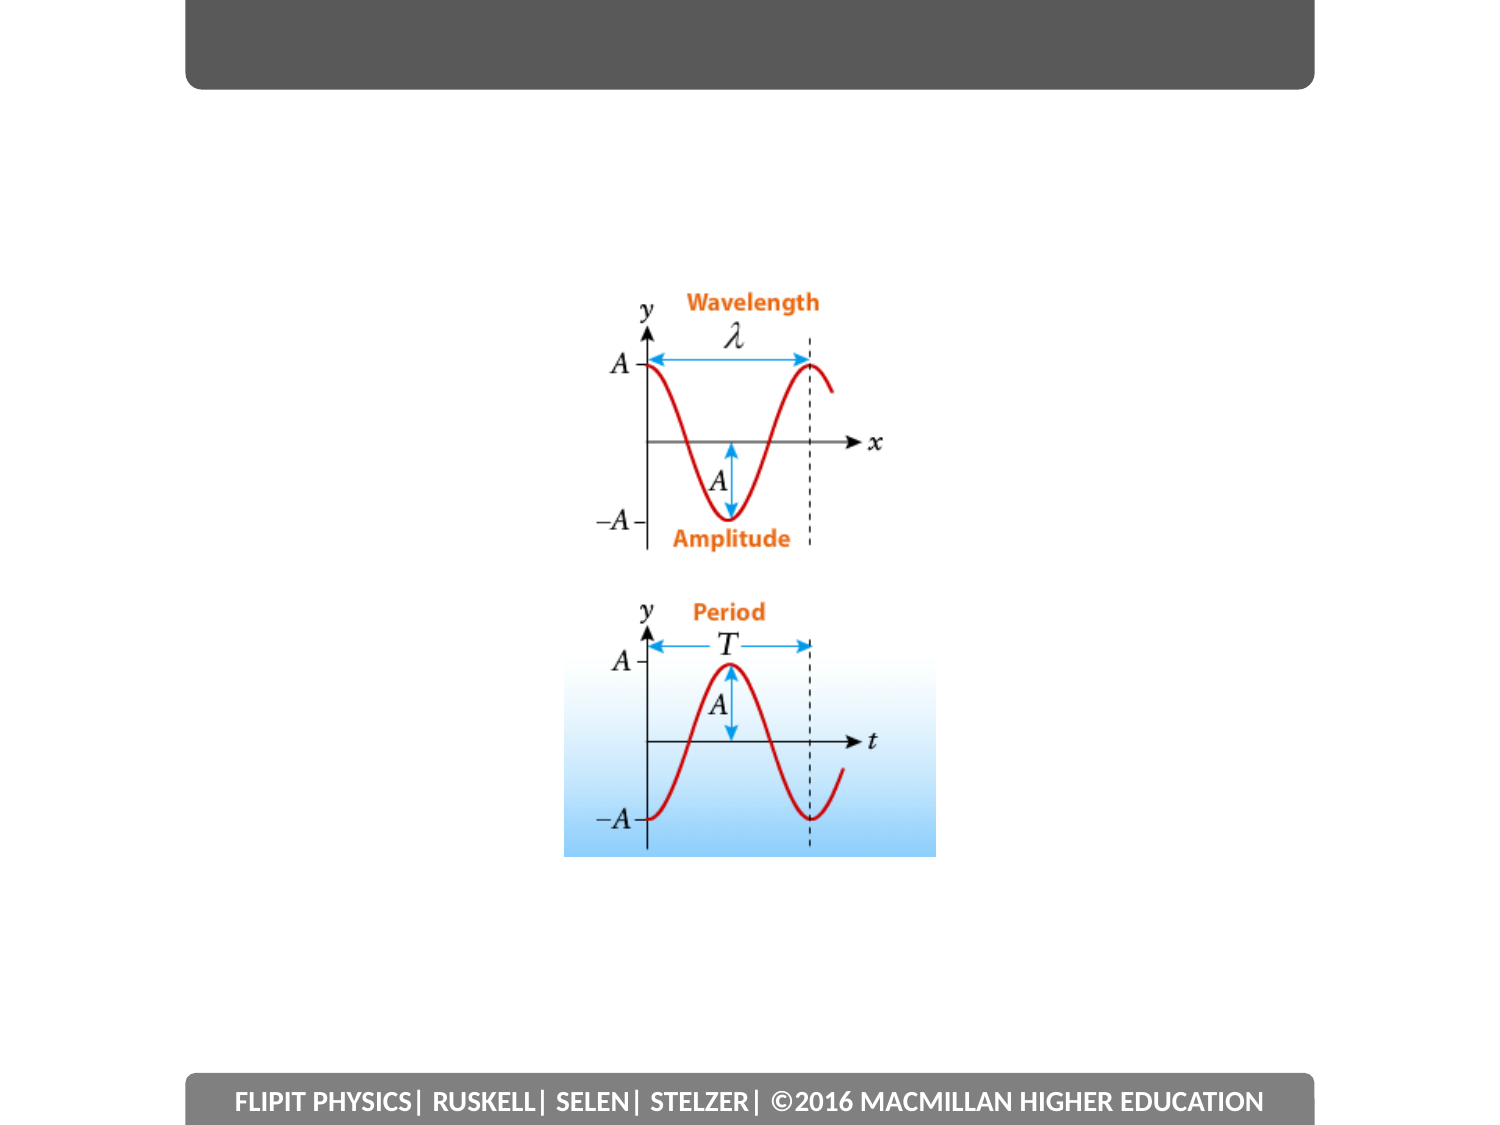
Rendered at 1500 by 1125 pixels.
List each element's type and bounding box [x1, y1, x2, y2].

picture [563, 267, 937, 858]
text_box [185, 0, 1315, 90]
text_box [187, 1074, 1313, 1125]
